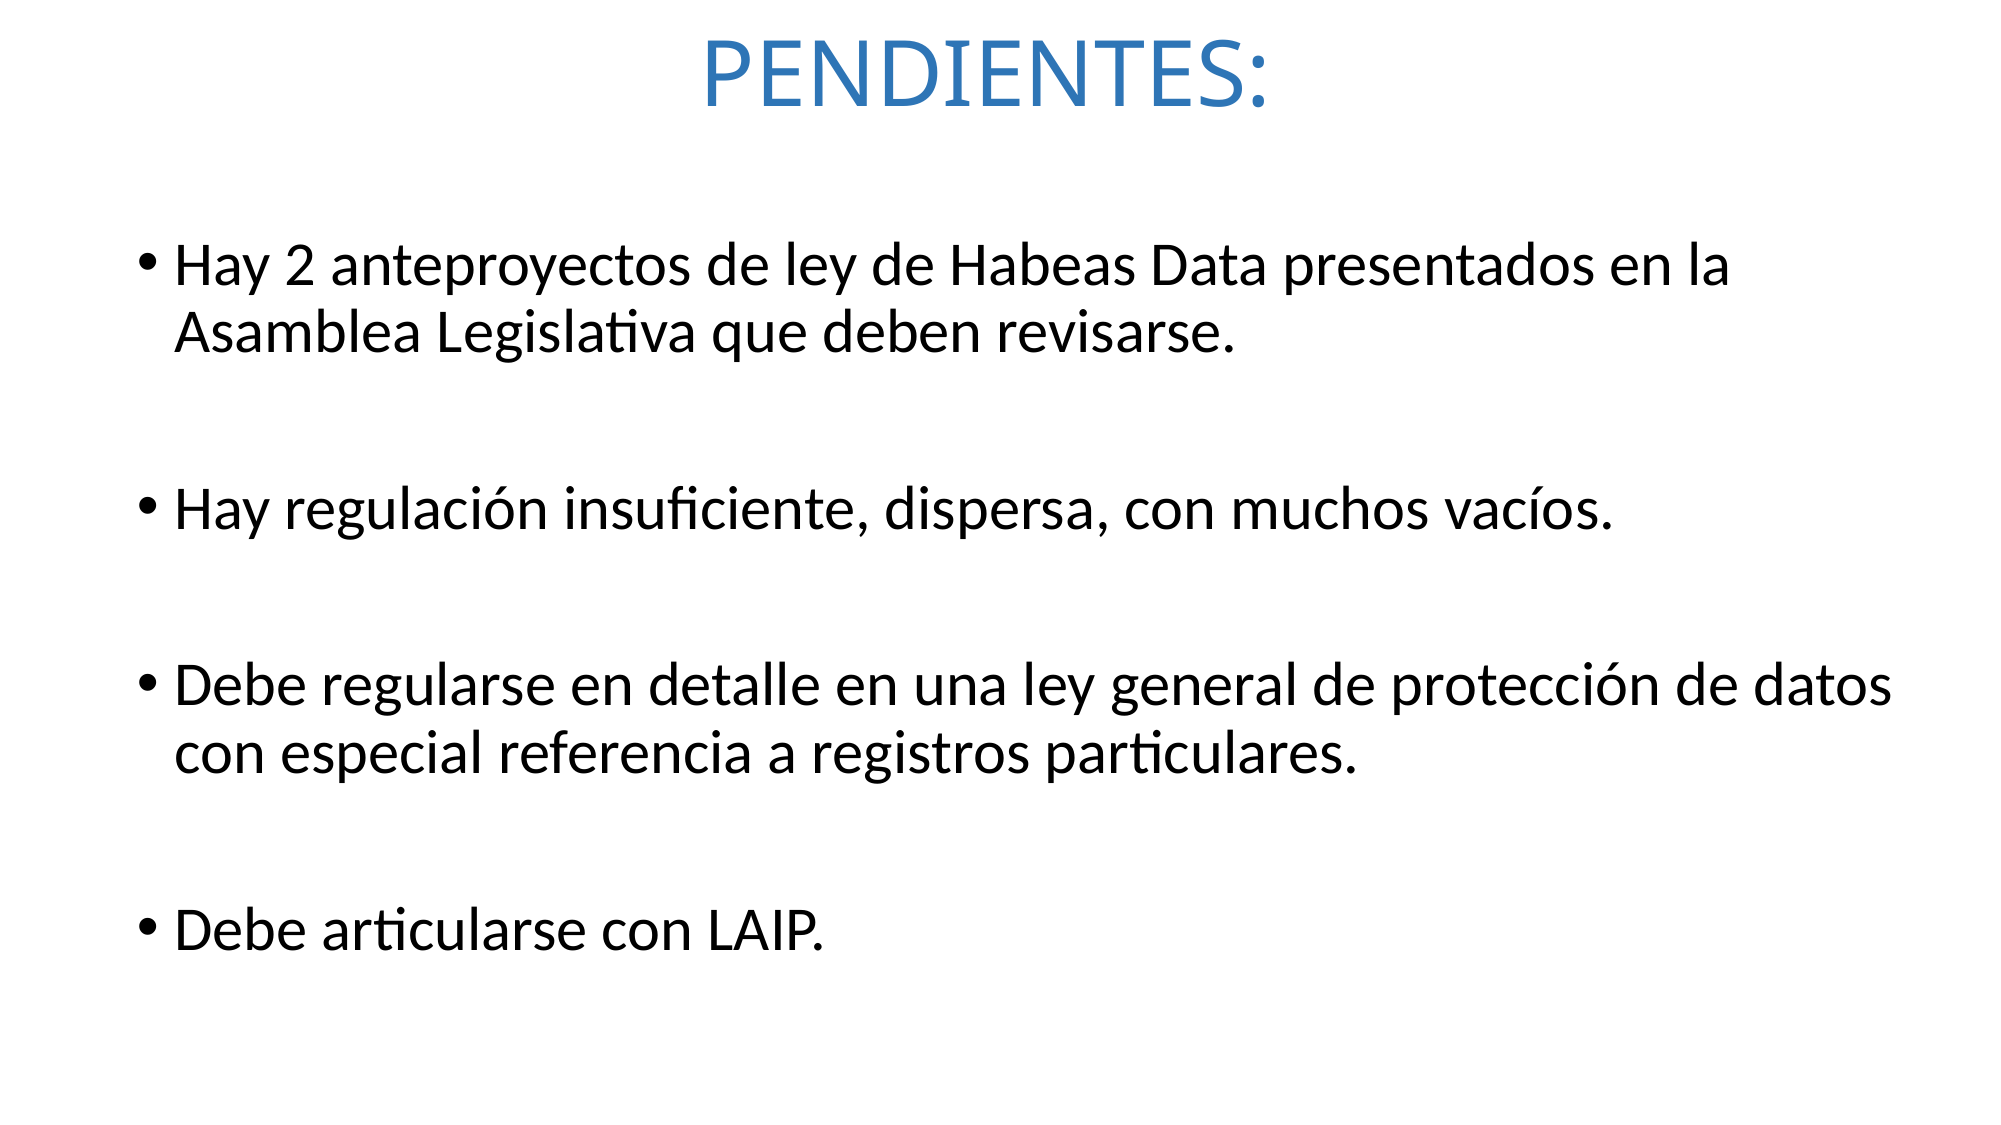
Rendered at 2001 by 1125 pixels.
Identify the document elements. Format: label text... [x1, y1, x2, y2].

list Hay 2 anteproyectos de ley de Habeas Data presentados en la Asamblea Legislativa que deben revisarse. Hay regulación insuficiente, dispersa, con muchos vacíos. Debe regularse en detalle en una ley general de protección de datos con especial referencia a registros particulares. Debe articularse con LAIP. [121, 223, 1912, 1125]
title PENDIENTES: [137, 0, 1863, 155]
